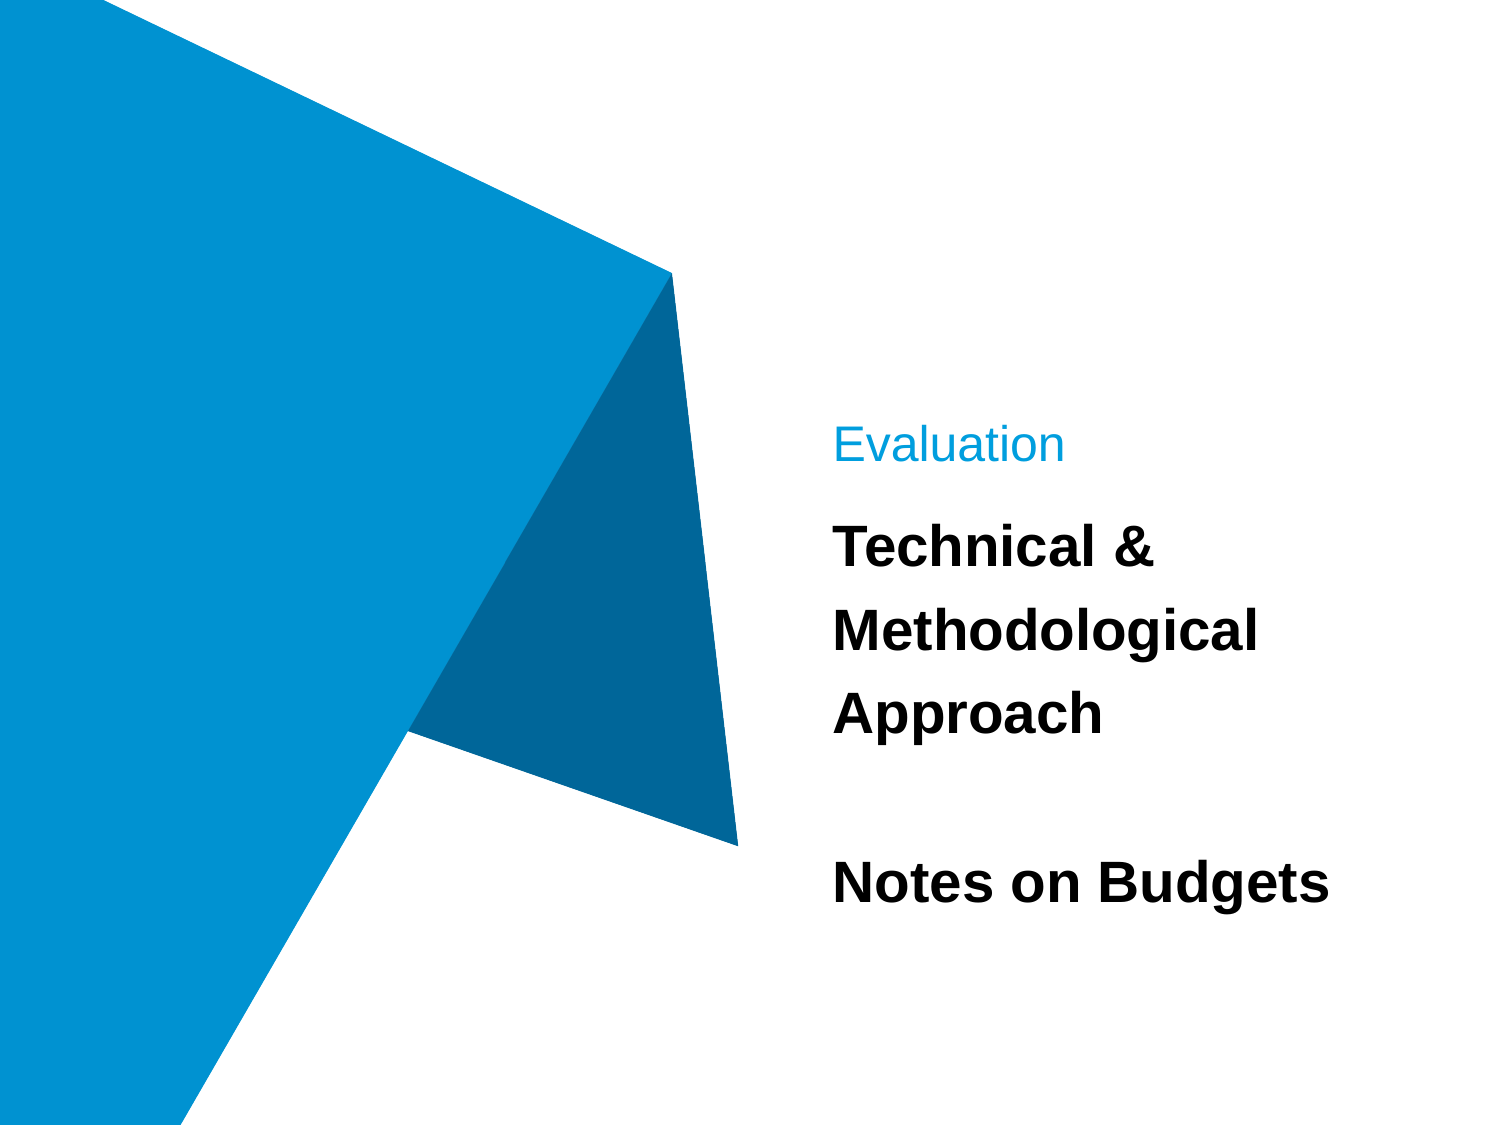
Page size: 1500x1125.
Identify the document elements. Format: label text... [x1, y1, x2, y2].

title Technical & Methodological Approach Notes on Budgets [832, 493, 1382, 922]
picture [107, 0, 1500, 1125]
list Evaluation [832, 282, 1382, 472]
